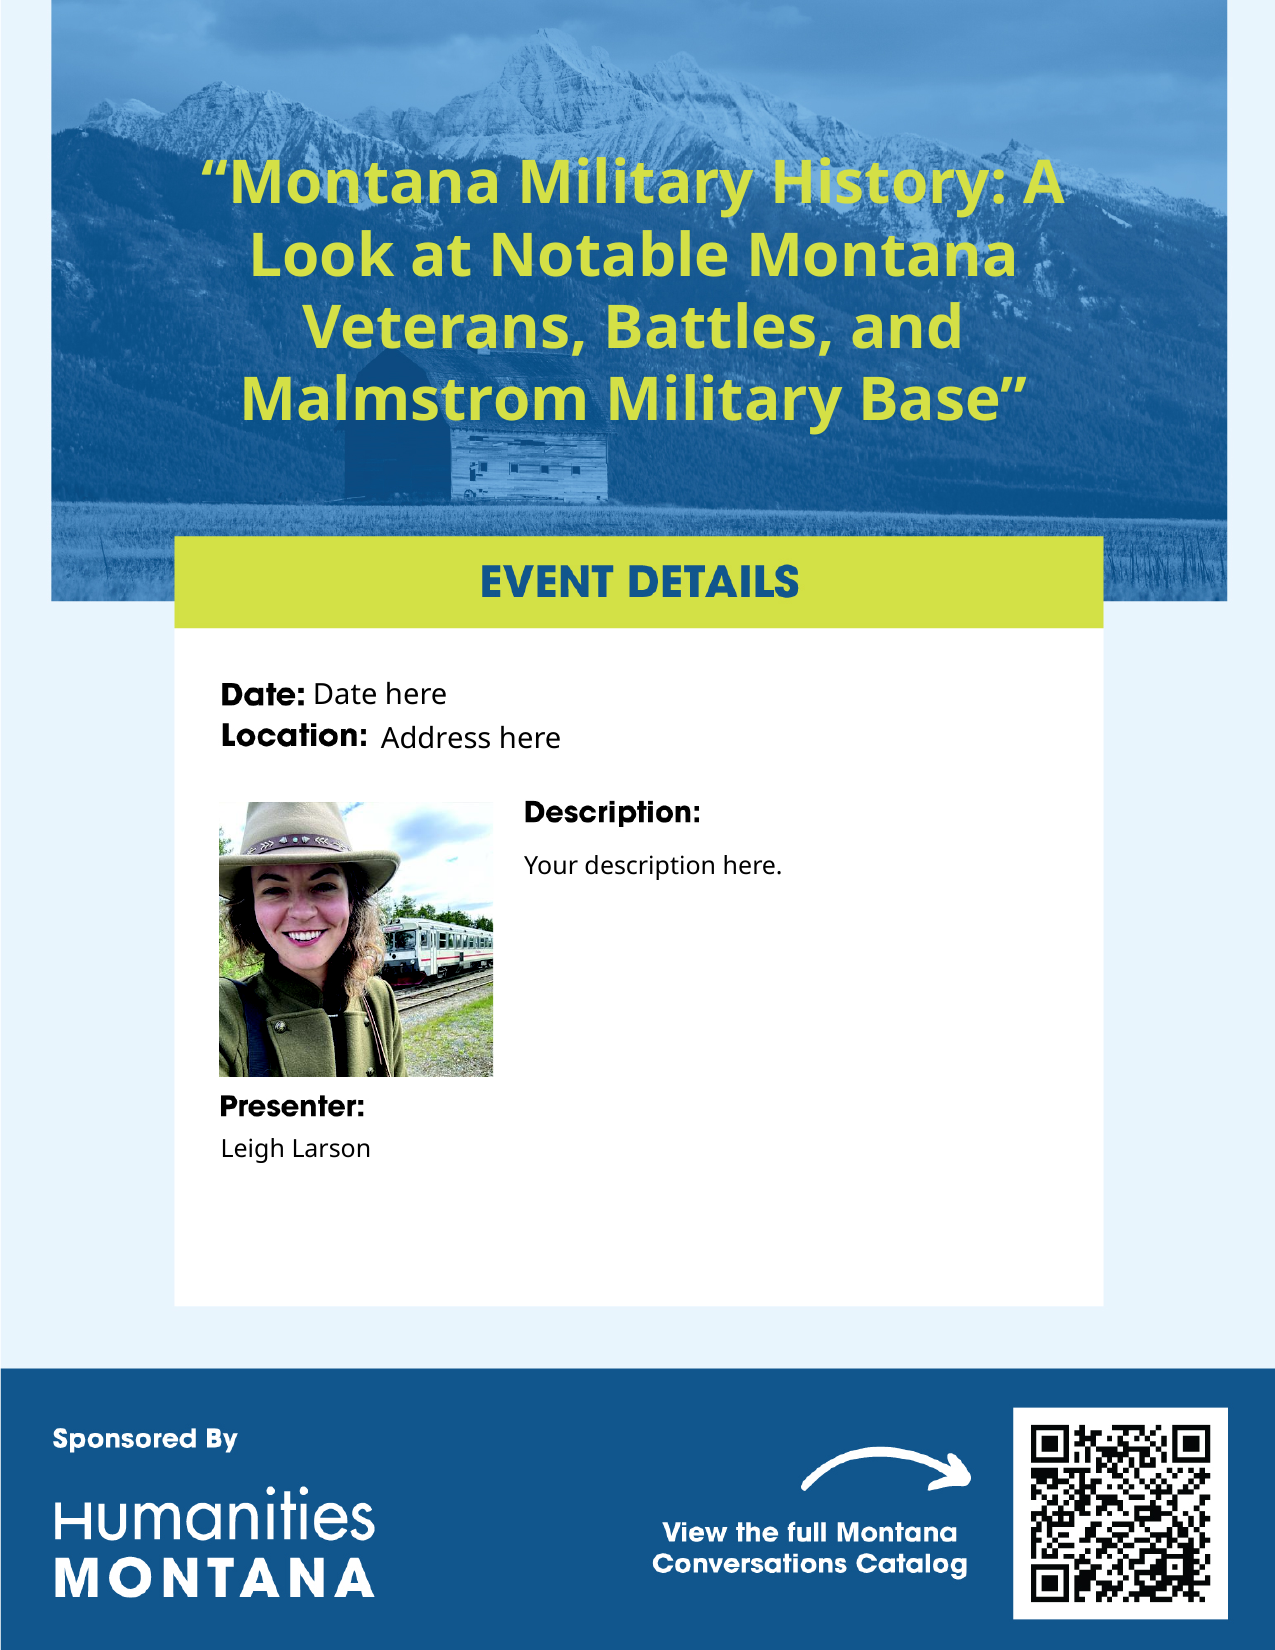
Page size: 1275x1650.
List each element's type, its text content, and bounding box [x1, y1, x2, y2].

text_box Date here [297, 660, 932, 726]
text_box Leigh Larson [205, 1117, 480, 1178]
text_box Your description here. [509, 834, 1033, 895]
text_box “Montana Military History: A Look at Notable Montana Veterans, Battles, and Malmstrom Military Base” [169, 128, 1099, 448]
text_box [159, 166, 169, 233]
picture [0, 0, 1275, 1650]
text_box Address here [365, 704, 1233, 770]
